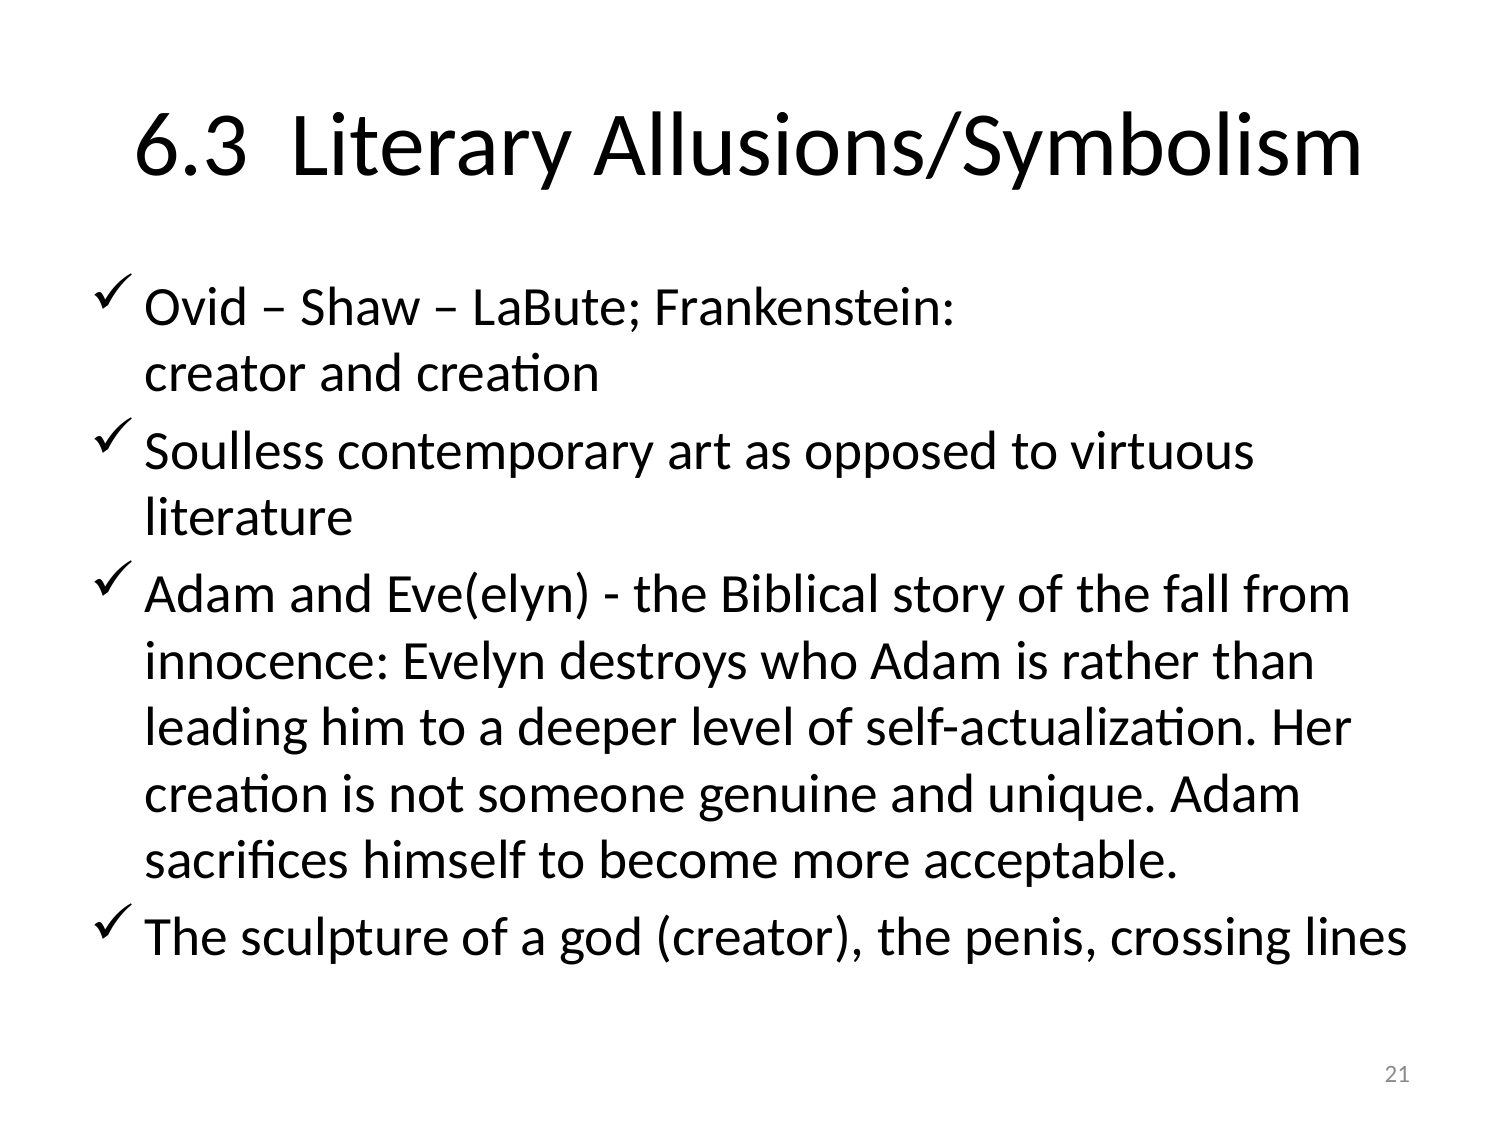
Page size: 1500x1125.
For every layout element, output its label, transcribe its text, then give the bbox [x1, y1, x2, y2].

slide_number 21 [1074, 1042, 1425, 1103]
title 6.3 Literary Allusions/Symbolism [75, 45, 1425, 233]
list Ovid – Shaw – LaBute; Frankenstein: creator and creation Soulless contemporary art as opposed to virtuous literature Adam and Eve(elyn) - the Biblical story of the fall from innocence: Evelyn destroys who Adam is rather than leading him to a deeper level of self-actualization. Her creation is not someone genuine and unique. Adam sacrifices himself to become more acceptable. The sculpture of a god (creator), the penis, crossing lines [75, 262, 1425, 1005]
